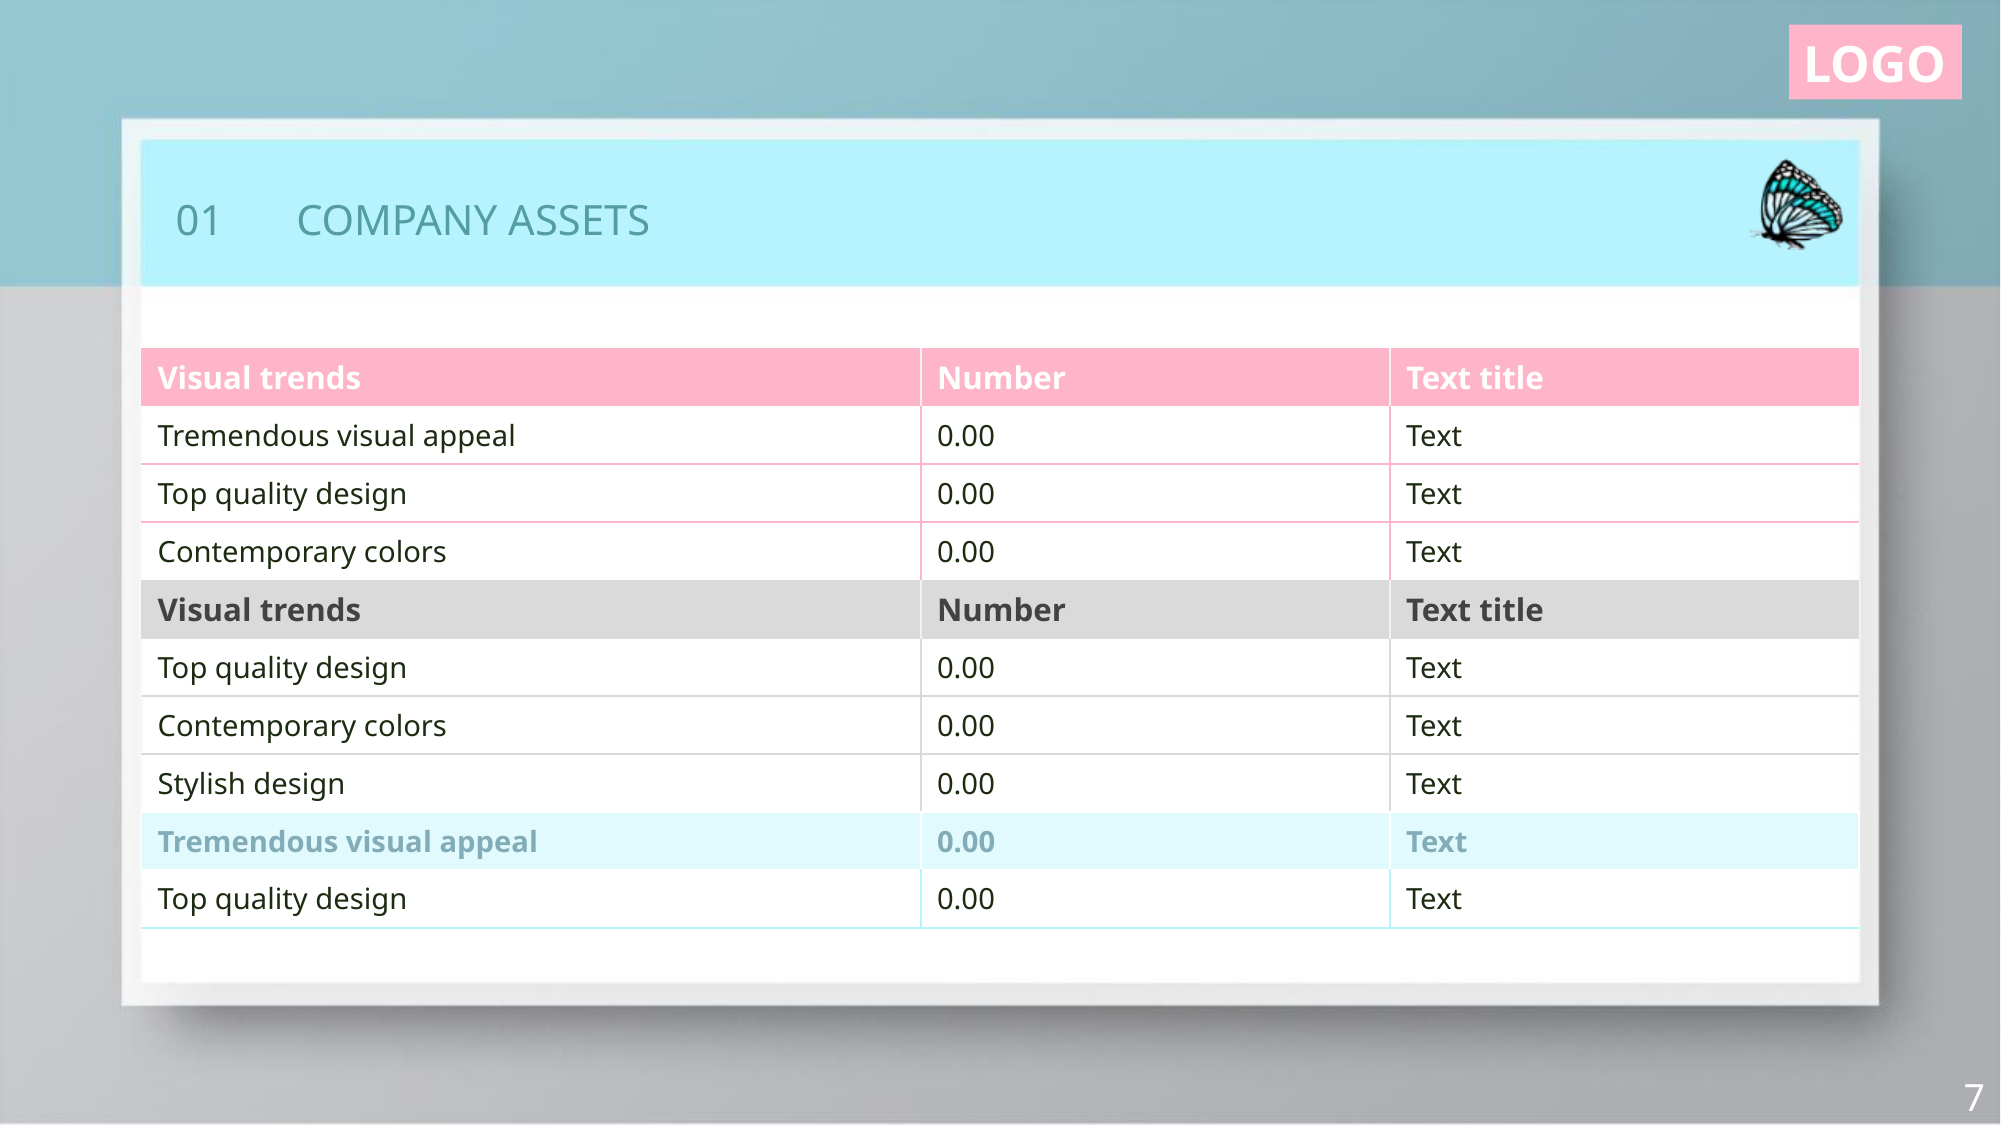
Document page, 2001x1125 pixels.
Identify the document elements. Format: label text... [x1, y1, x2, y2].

table_cell Contemporary colors [142, 697, 920, 753]
table_cell 0.00 [922, 465, 1389, 521]
slide_number 7 [1550, 1069, 2000, 1125]
table_header Visual trends [141, 348, 920, 406]
table_cell 0.00 [922, 697, 1389, 753]
table_cell Stylish design [141, 755, 920, 811]
table_cell Tremendous visual appeal [142, 813, 920, 869]
table_cell Tremendous visual appeal [141, 406, 920, 463]
table_cell Text [1391, 406, 1859, 463]
table_cell Top quality design [141, 639, 920, 695]
table_cell Number [922, 580, 1389, 639]
table_header Number [922, 348, 1389, 406]
picture [0, 0, 2001, 1125]
table_cell Top quality design [141, 465, 920, 521]
table_cell 0.00 [922, 871, 1389, 927]
table_cell Top quality design [141, 871, 920, 927]
table_cell Text [1391, 871, 1859, 927]
table_cell Text [1391, 813, 1858, 869]
table_cell 0.00 [922, 813, 1389, 869]
table_header Text title [1391, 348, 1859, 406]
table_cell Visual trends [141, 580, 920, 639]
table_cell Text [1391, 465, 1859, 521]
table_cell 0.00 [922, 523, 1389, 580]
table_cell Text title [1391, 580, 1859, 639]
table_cell Text [1391, 639, 1859, 695]
table_cell Text [1391, 523, 1859, 580]
table_cell Contemporary colors [141, 523, 920, 580]
table_cell Text [1391, 697, 1859, 753]
table_cell Text [1391, 755, 1859, 811]
table_cell 0.00 [922, 639, 1389, 695]
table_cell 0.00 [922, 406, 1389, 463]
table_cell 0.00 [922, 755, 1389, 811]
